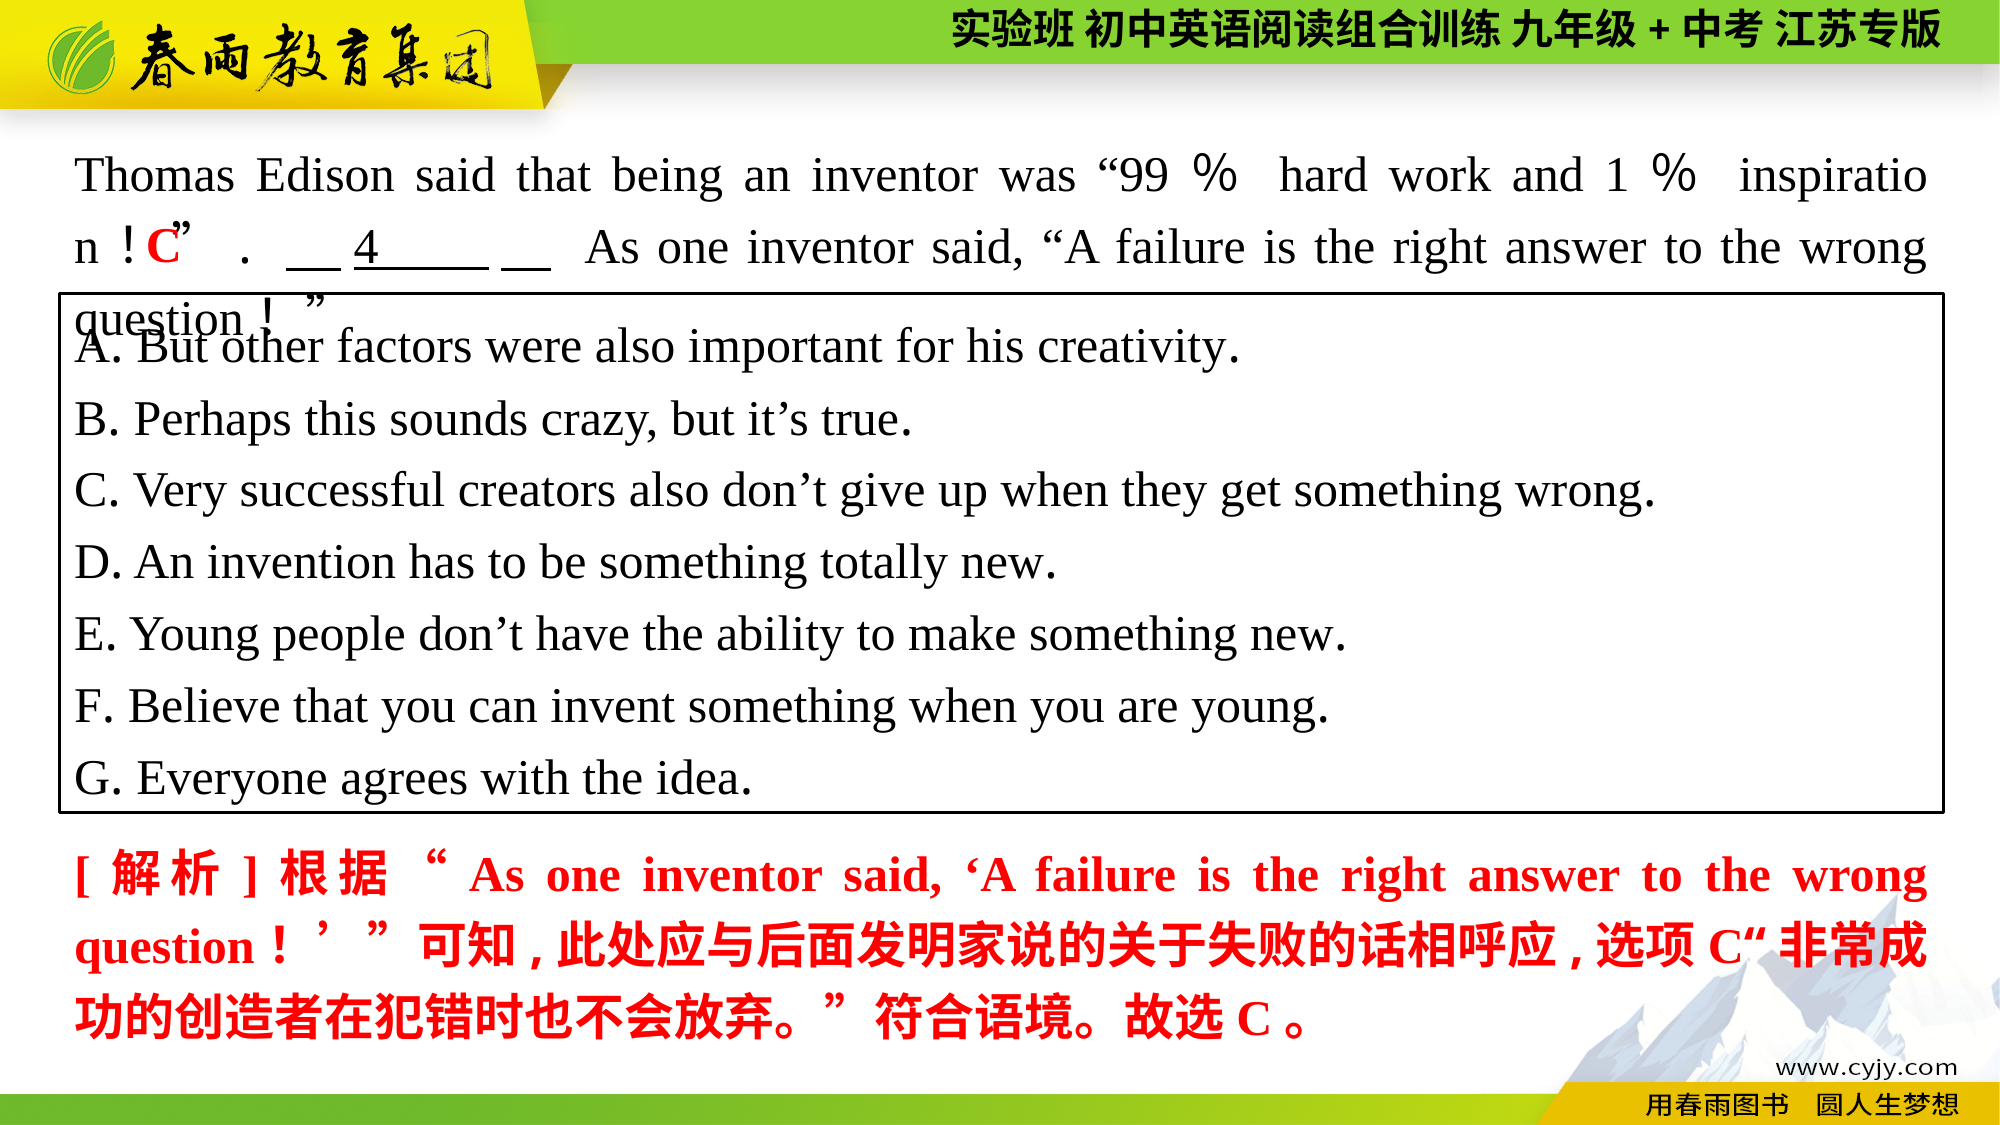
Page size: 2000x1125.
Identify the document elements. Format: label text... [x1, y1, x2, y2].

text_box C [131, 193, 197, 280]
picture [0, 0, 2000, 1125]
list Thomas Edison said that being an inventor was “99％ hard work and 1％ inspiration！”. 4 As one inventor said, “A failure is the right answer to the wrong question！” [59, 122, 1944, 276]
text_box [解析]根据“As one inventor said, ‘A failure is the right answer to the wrong question！’”可知,此处应与后面发明家说的关于失败的话相呼应,选项C“非常成功的创造者在犯错时也不会放弃。”符合语境。故选C。 [59, 822, 1944, 1054]
text_box A. But other factors were also important for his creativity. B. Perhaps this sounds crazy, but it’s true. C. Very successful creators also don’t give up when they get something wrong. D. An invention has to be something totally new. E. Young people don’t have the ability to make something new. F. Believe that you can invent something when you are young. G. Everyone agrees with the idea. [59, 293, 1944, 813]
